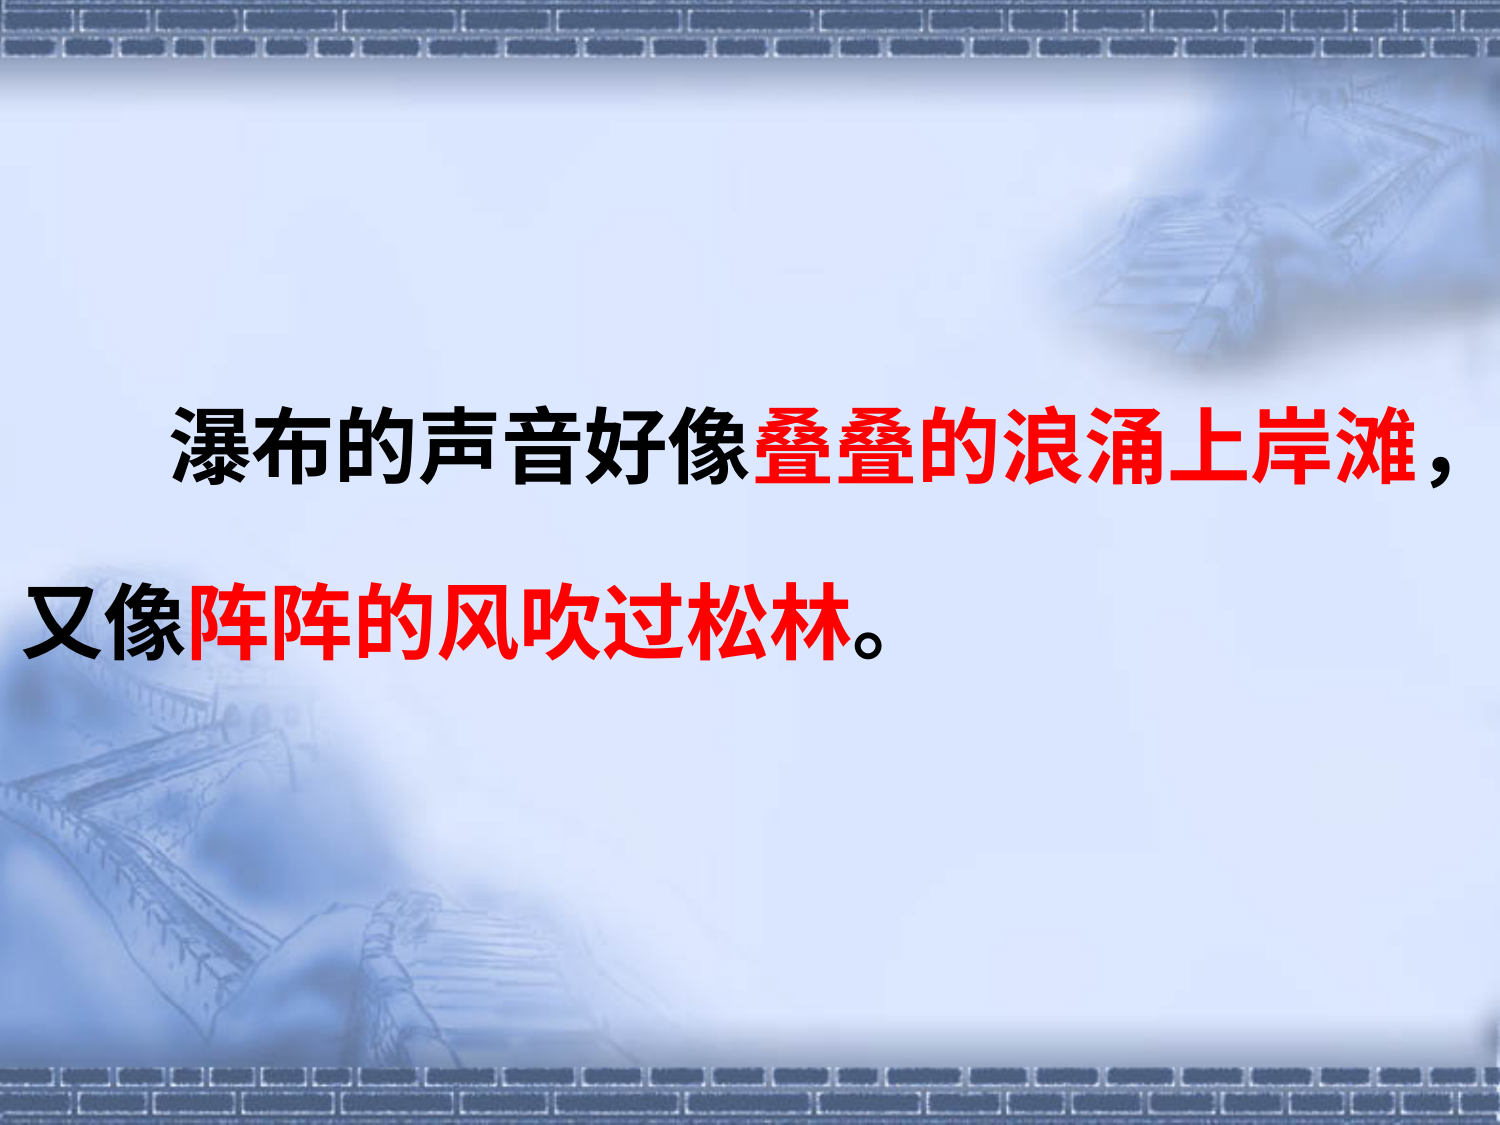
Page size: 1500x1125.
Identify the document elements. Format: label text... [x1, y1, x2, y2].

picture [0, 0, 1500, 1125]
title 瀑布的声音好像叠叠的浪涌上岸滩， [76, 349, 1500, 538]
text_box 又像阵阵的风吹过松林。 [0, 562, 998, 678]
